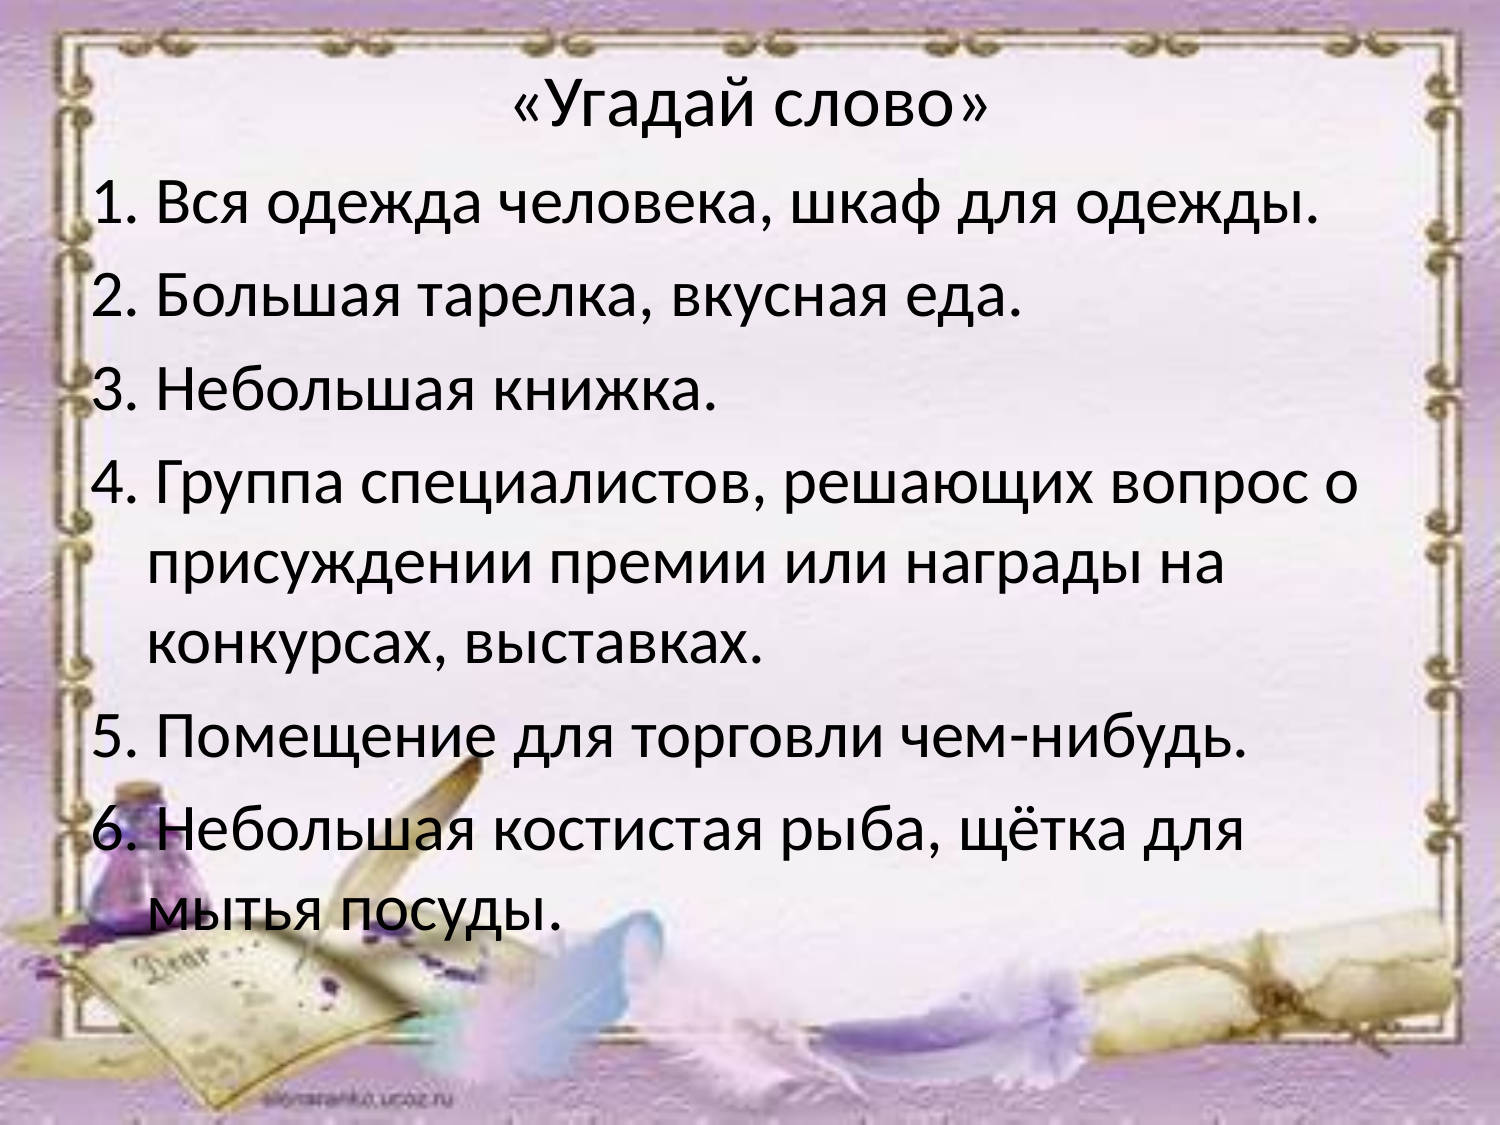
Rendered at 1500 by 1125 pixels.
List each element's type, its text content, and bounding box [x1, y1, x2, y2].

list 1. Вся одежда человека, шкаф для одежды. 2. Большая тарелка, вкусная еда. 3. Небольшая книжка. 4. Группа специалистов, решающих вопрос о присуждении премии или награды на конкурсах, выставках. 5. Помещение для торговли чем-нибудь. 6. Небольшая костистая рыба, щётка для мытья посуды. [75, 149, 1425, 1005]
picture [0, 0, 1500, 1125]
title «Угадай слово» [75, 45, 1425, 149]
